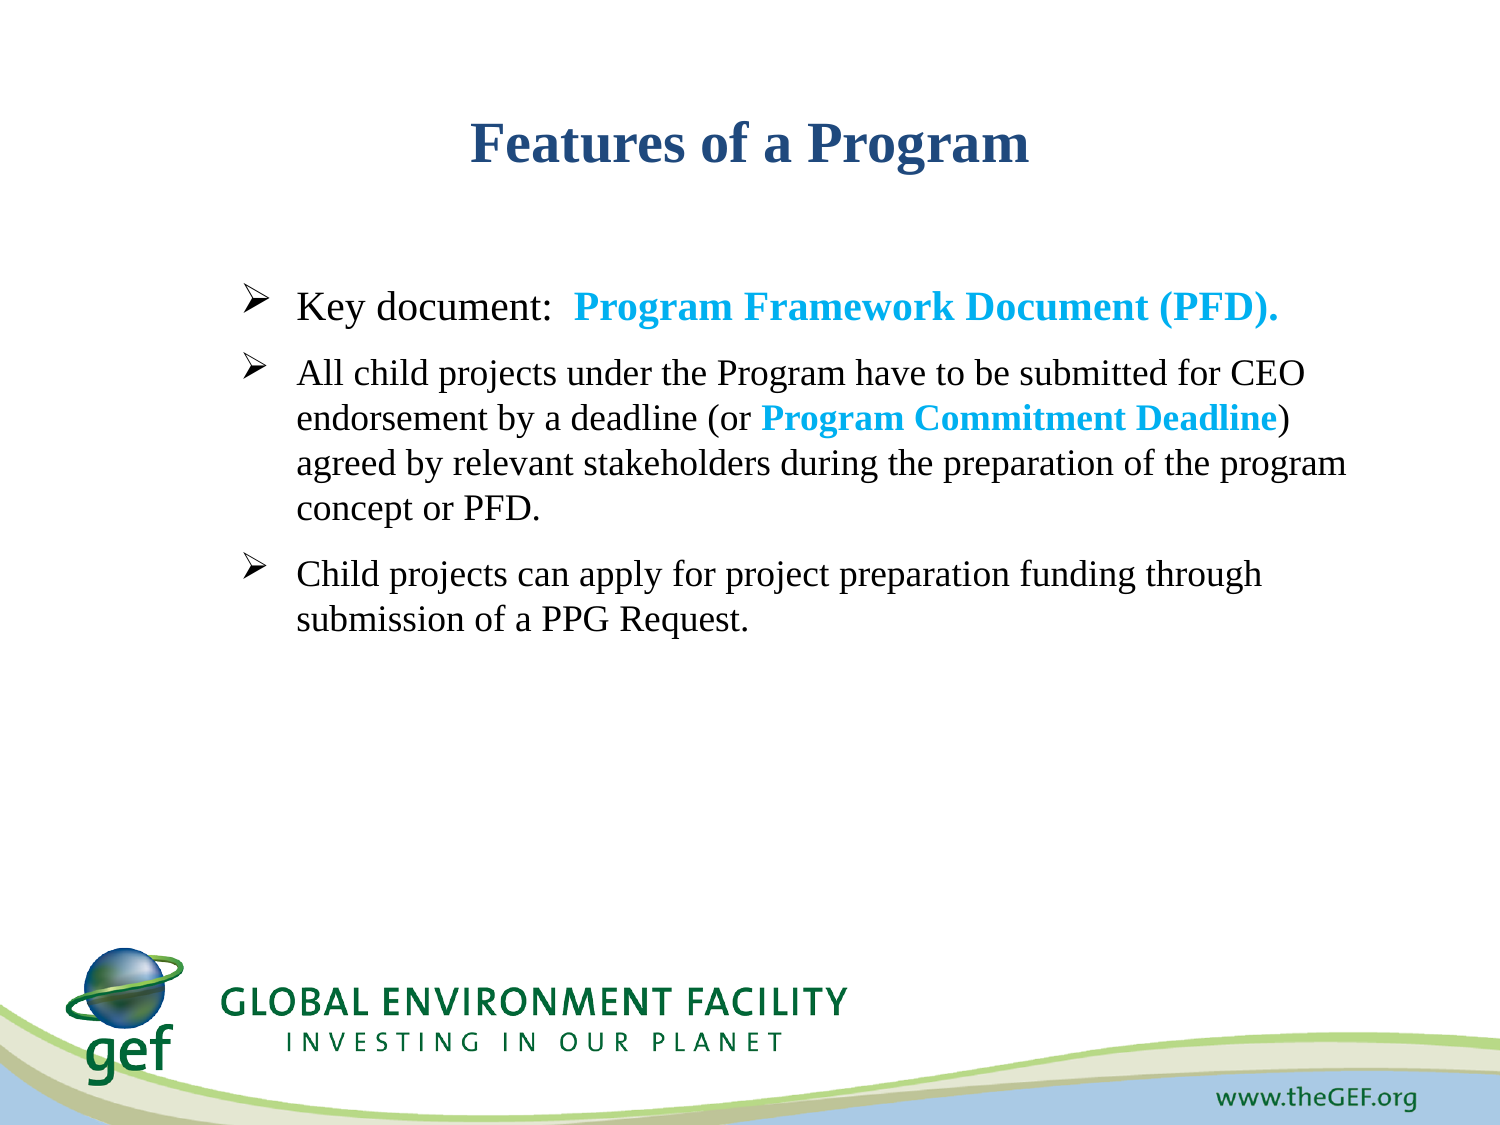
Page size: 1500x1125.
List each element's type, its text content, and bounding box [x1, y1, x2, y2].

picture [0, 920, 1500, 1125]
list Key document: Program Framework Document (PFD). All child projects under the Program have to be submitted for CEO endorsement by a deadline (or Program Commitment Deadline) agreed by relevant stakeholders during the preparation of the program concept or PFD. Child projects can apply for project preparation funding through submission of a PPG Request. [224, 199, 1376, 951]
title Features of a Program [74, 44, 1426, 233]
